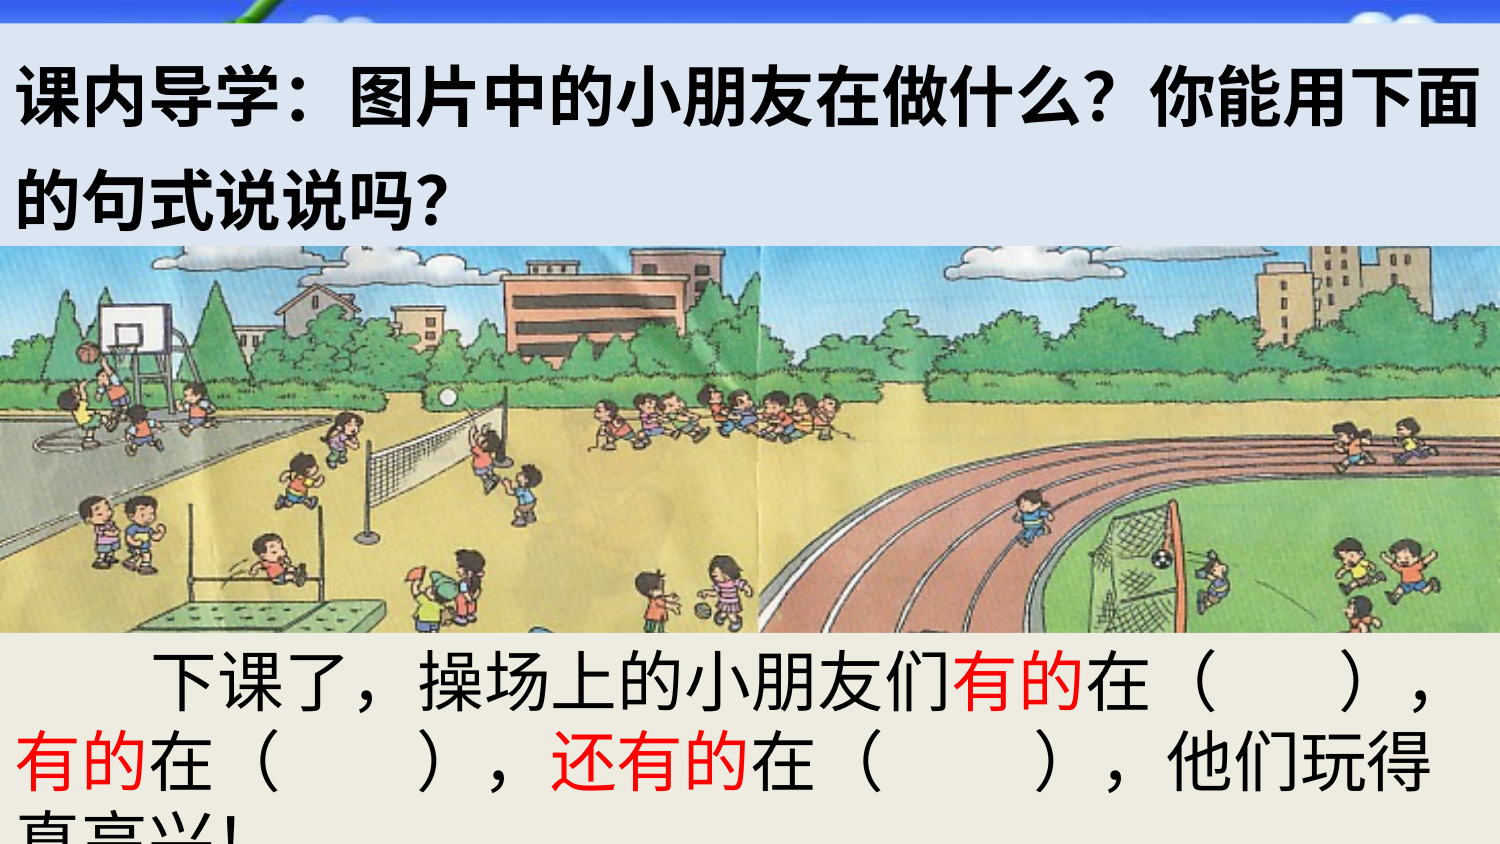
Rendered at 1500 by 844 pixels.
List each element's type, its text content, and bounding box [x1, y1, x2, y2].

text_box 课内导学：图片中的小朋友在做什么？你能用下面的句式说说吗？ [0, 23, 1500, 186]
picture [0, 0, 1500, 23]
text_box 下课了，操场上的小朋友们有的在（ ），有的在（ ），还有的在（ ），他们玩得真高兴！ [0, 792, 1500, 844]
picture [0, 187, 1500, 786]
